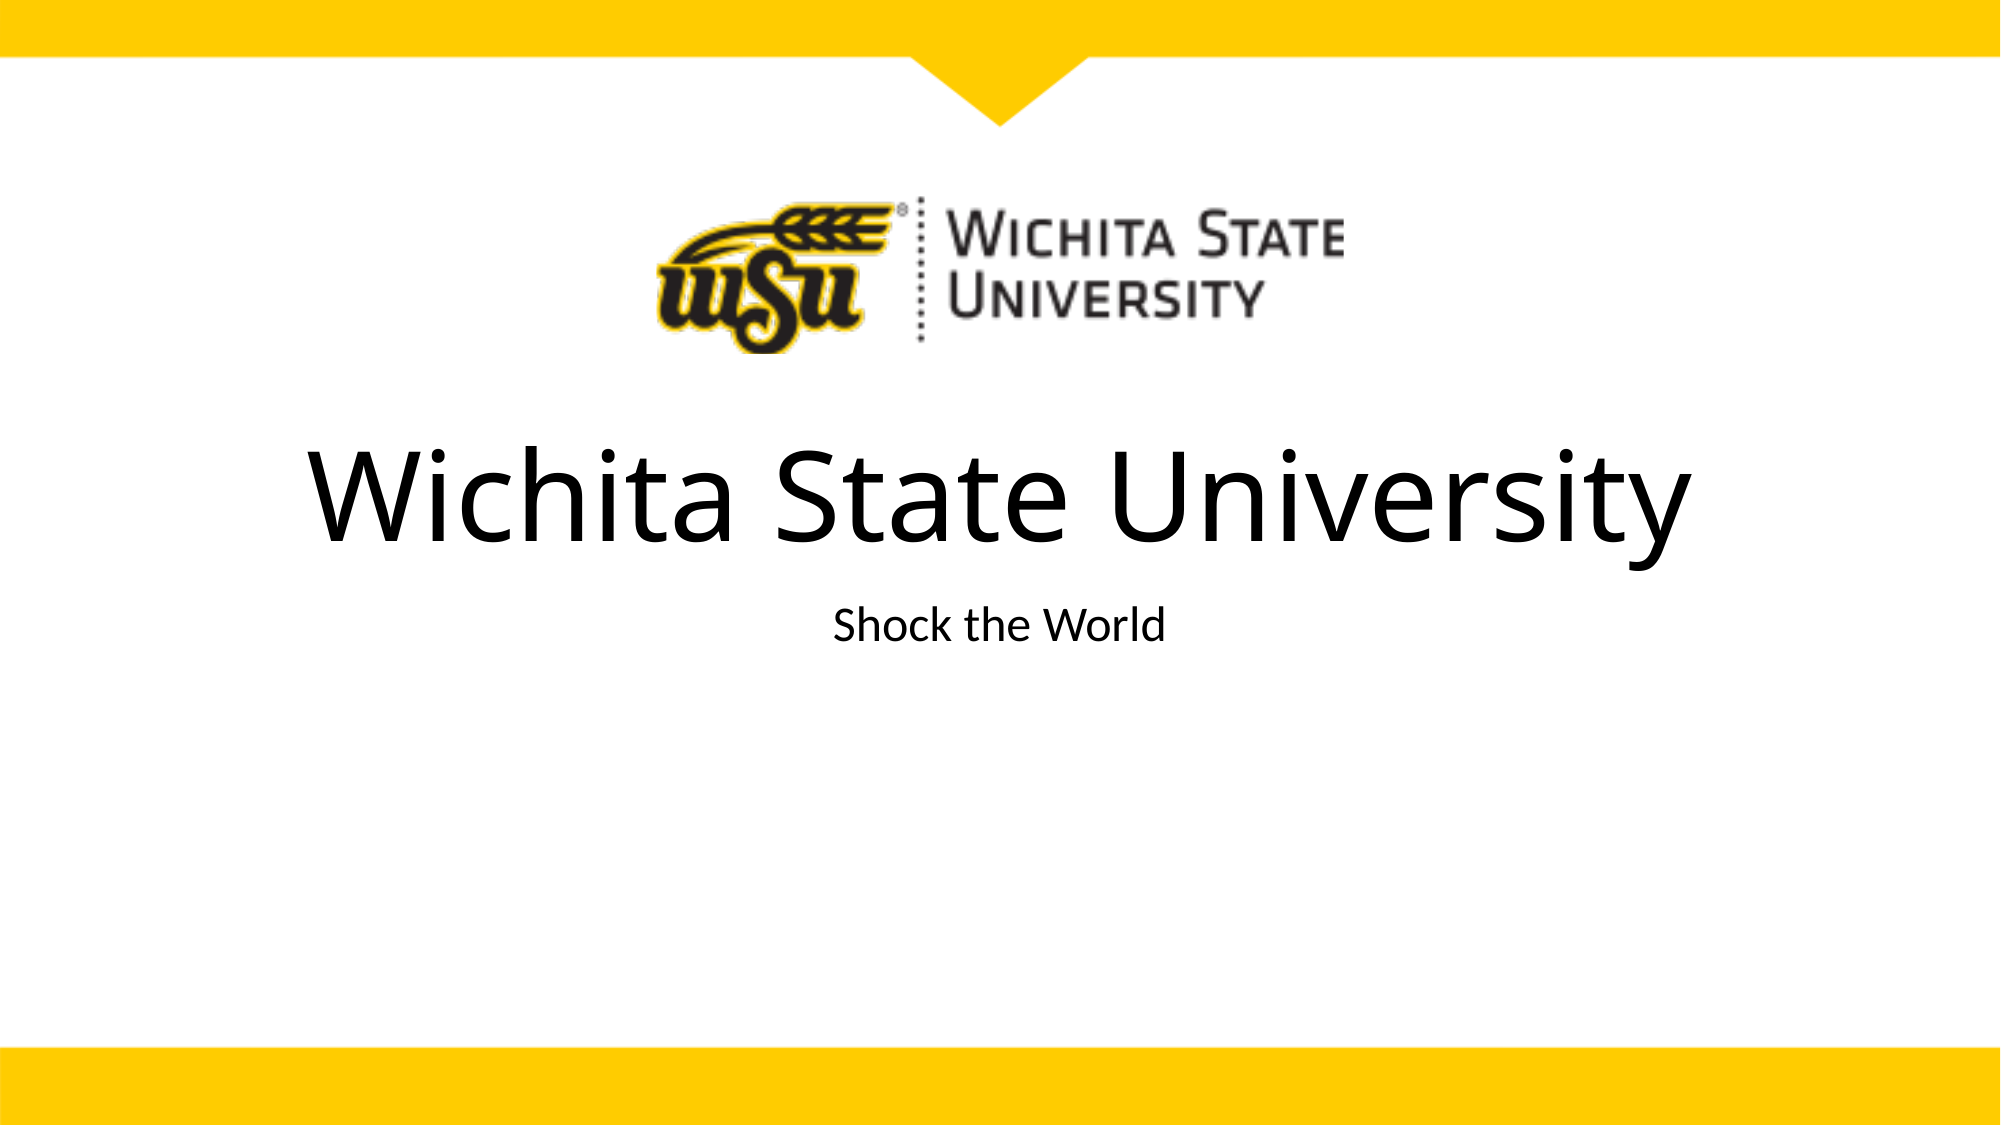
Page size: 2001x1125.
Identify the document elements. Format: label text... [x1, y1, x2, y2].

title Wichita State University [249, 410, 1750, 576]
subtitle Shock the World [249, 590, 1750, 863]
